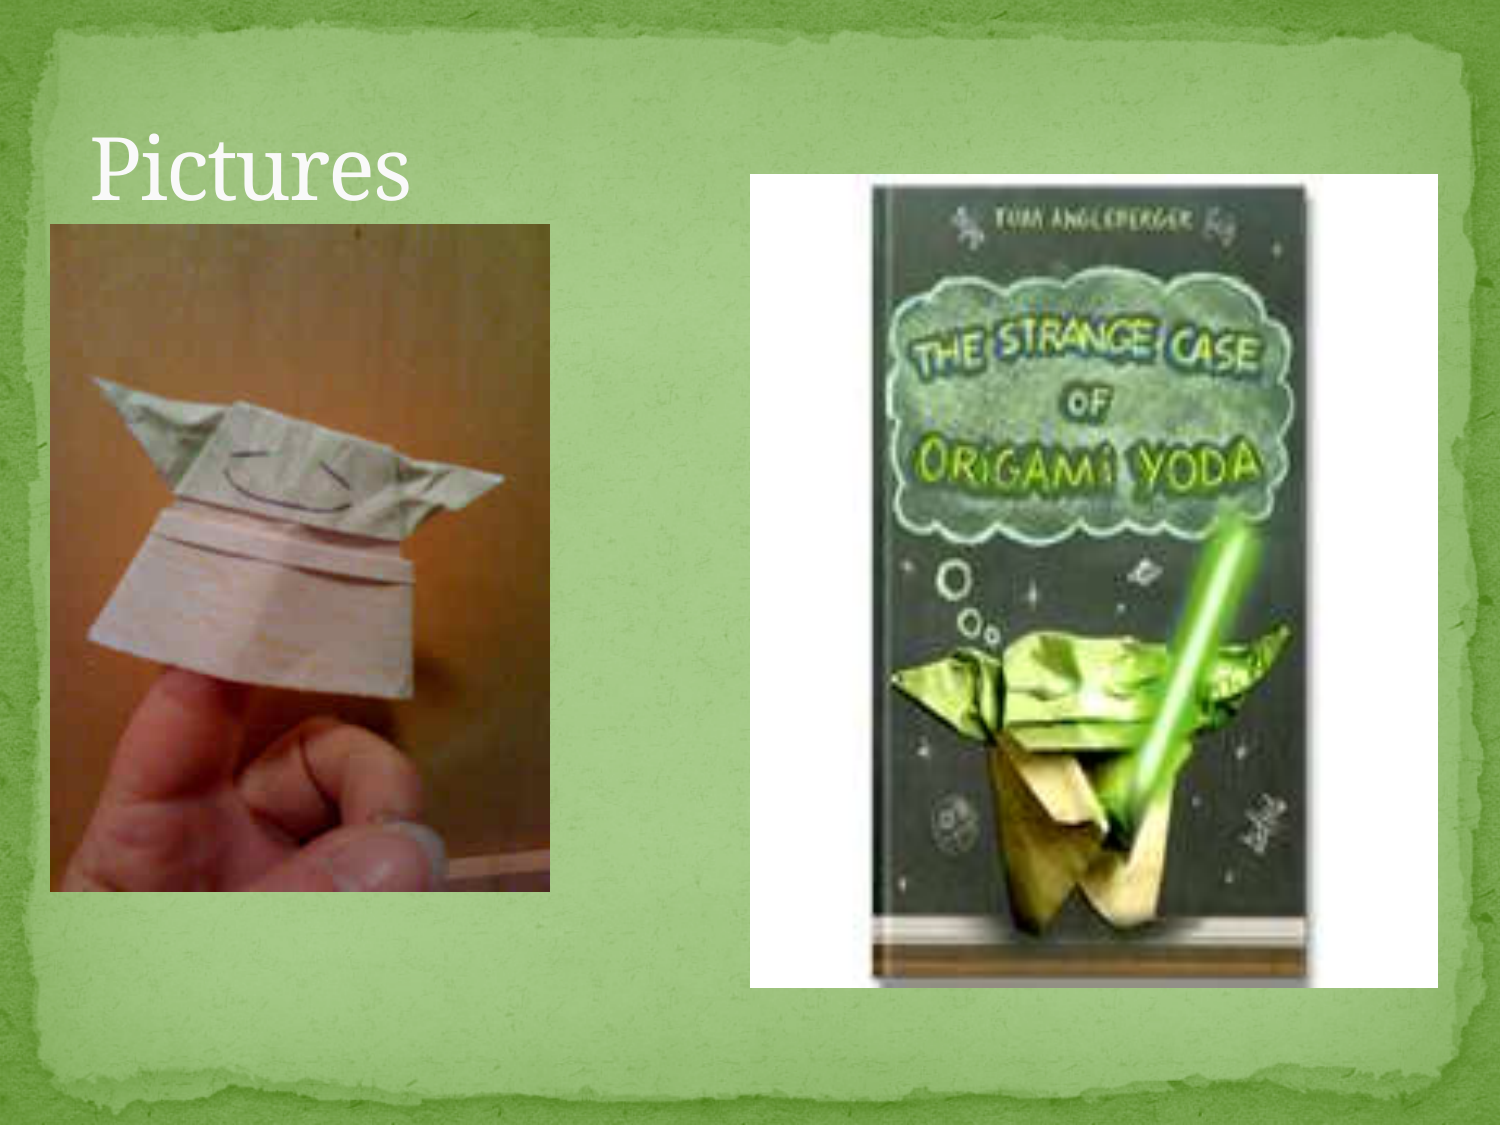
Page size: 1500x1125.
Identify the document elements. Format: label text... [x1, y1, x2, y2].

picture [750, 174, 1438, 988]
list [52, 227, 549, 891]
title Pictures [74, 24, 1425, 225]
